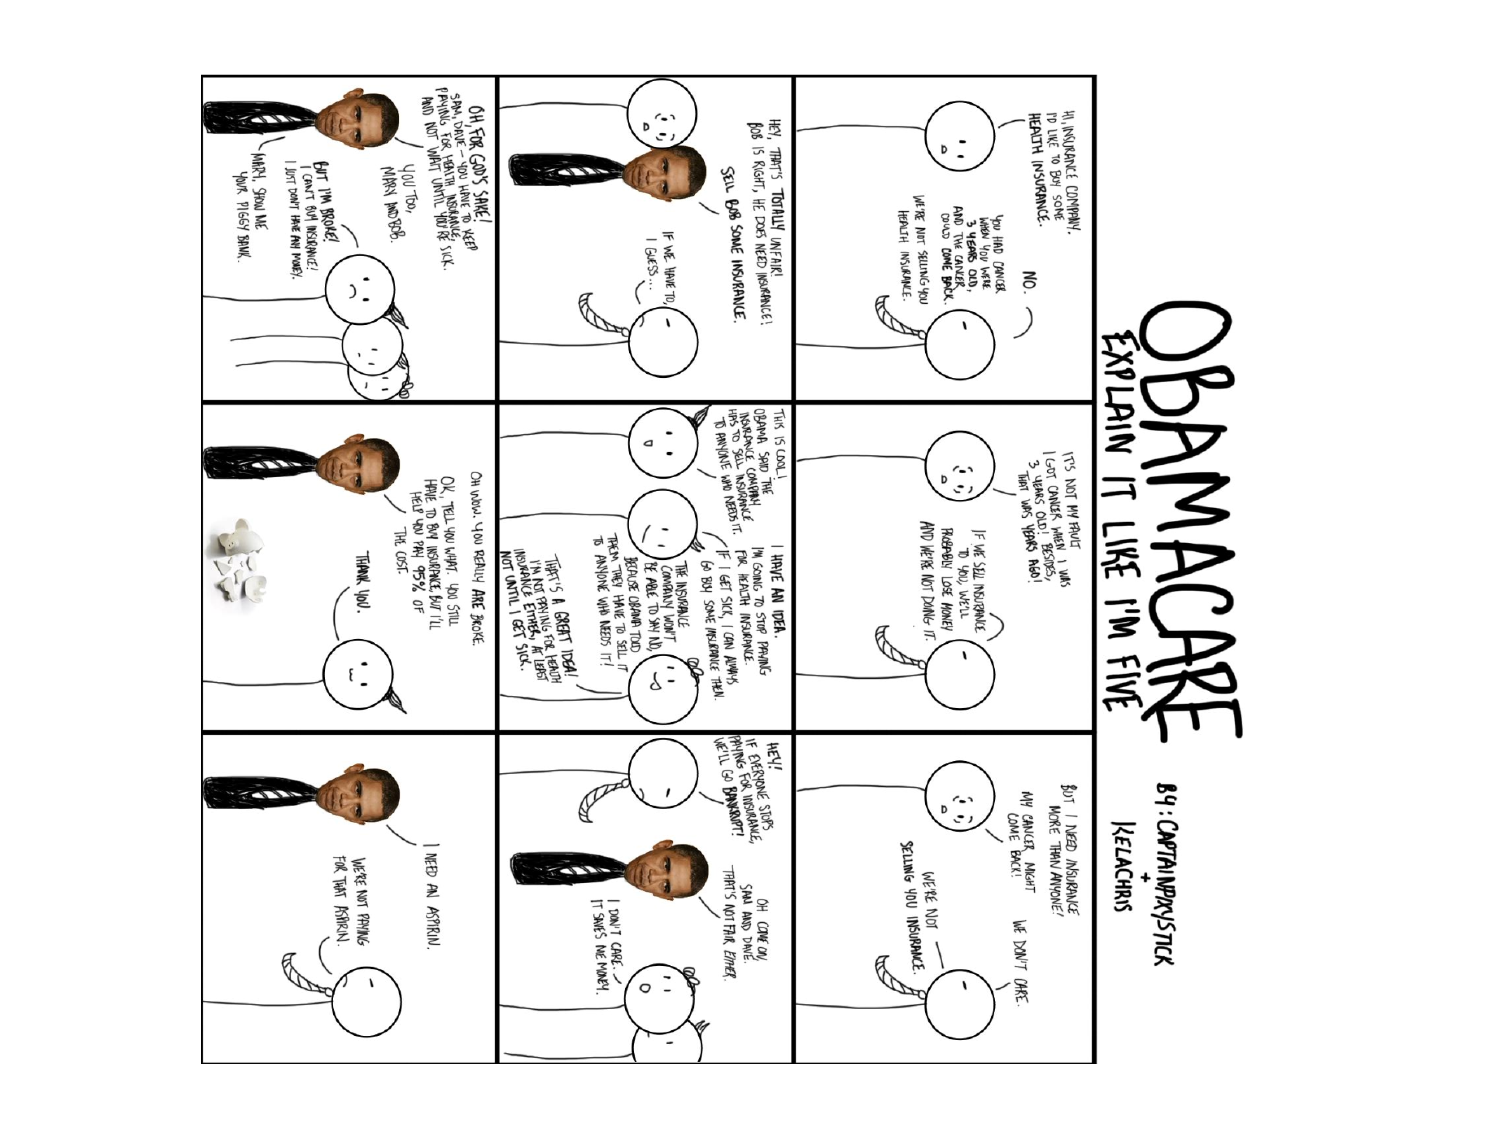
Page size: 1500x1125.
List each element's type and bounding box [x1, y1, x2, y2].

picture [201, 41, 1254, 1098]
